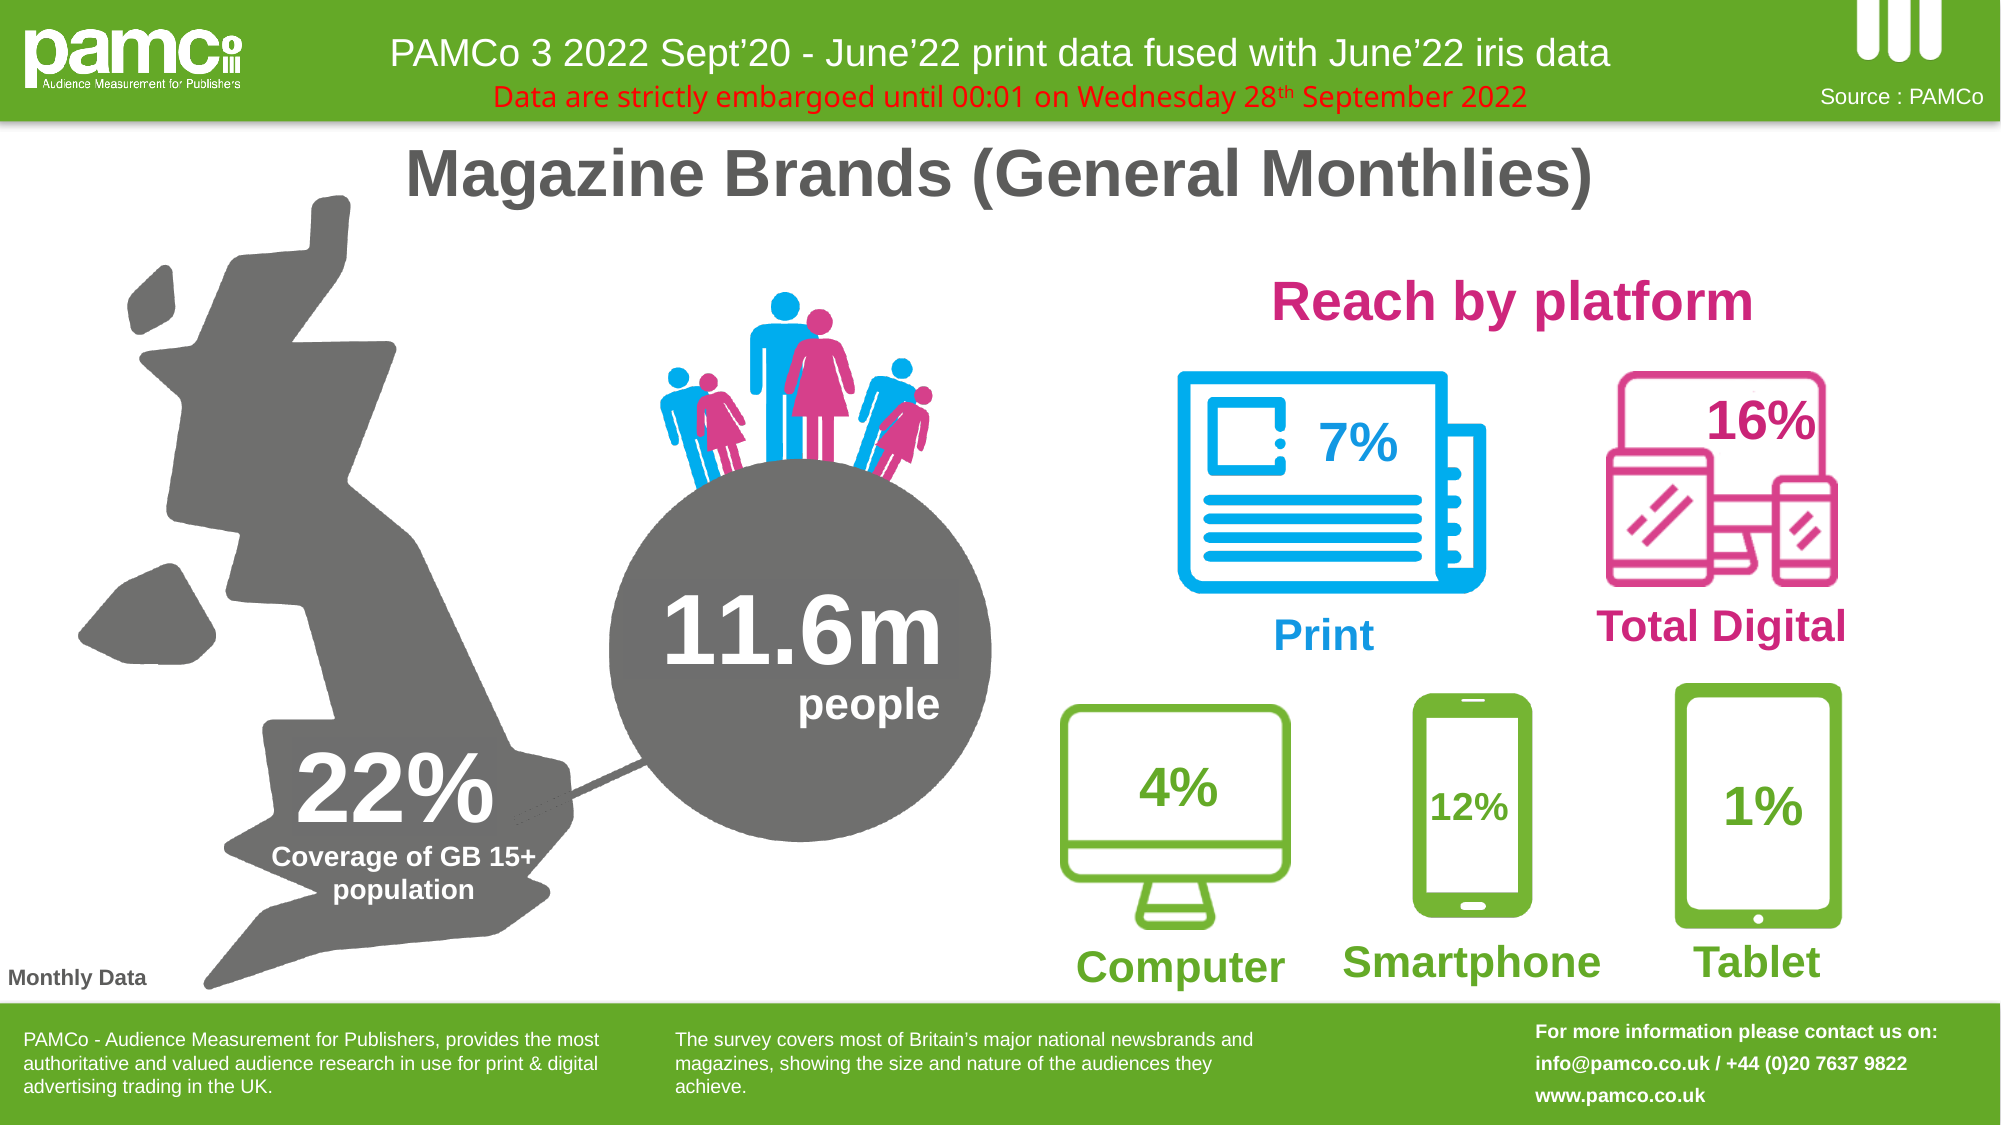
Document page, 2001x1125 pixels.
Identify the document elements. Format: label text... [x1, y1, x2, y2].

picture [1850, 0, 1944, 108]
picture [1142, 326, 1521, 636]
picture [1654, 655, 1862, 950]
text_box Magazine Brands (General Monthlies) [0, 122, 2000, 218]
picture [23, 26, 243, 90]
picture [1341, 631, 1350, 636]
picture [1282, 624, 1295, 634]
picture [1380, 644, 1565, 944]
picture [1060, 704, 1291, 930]
picture [55, 218, 1011, 1017]
picture [1606, 371, 1838, 587]
